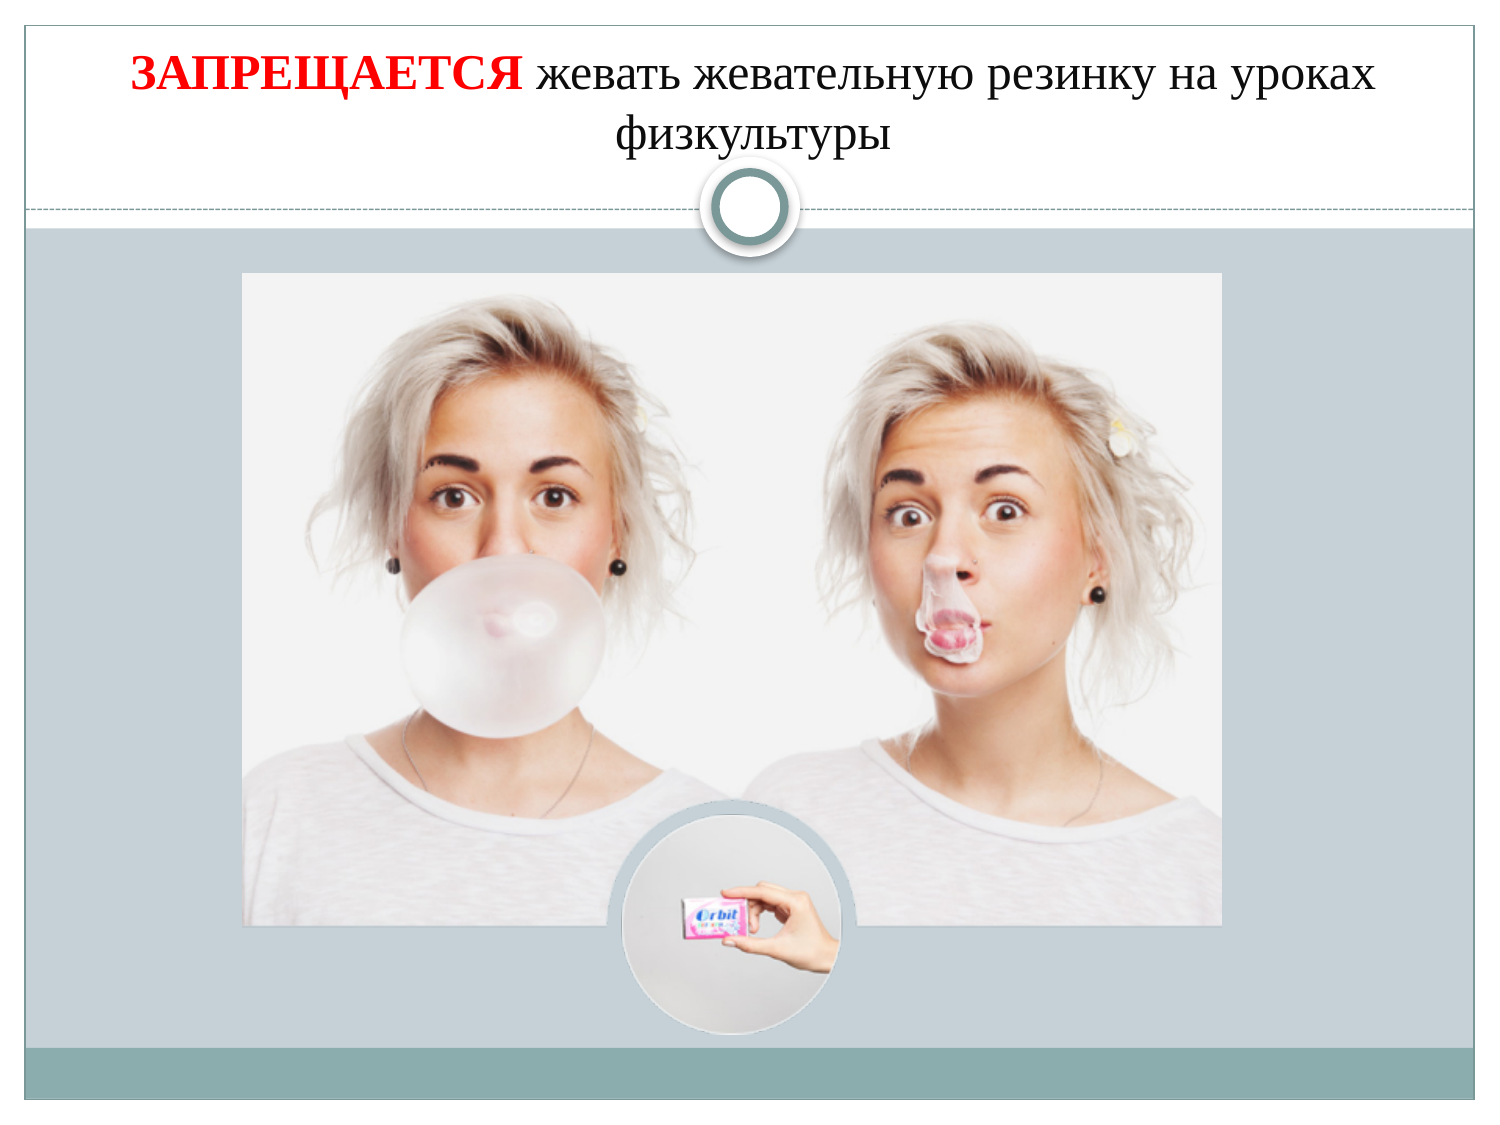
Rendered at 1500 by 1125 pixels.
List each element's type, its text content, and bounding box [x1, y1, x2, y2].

title ЗАПРЕЩАЕТСЯ жевать жевательную резинку на уроках физкультуры [106, 42, 1400, 168]
picture [241, 272, 1222, 1036]
